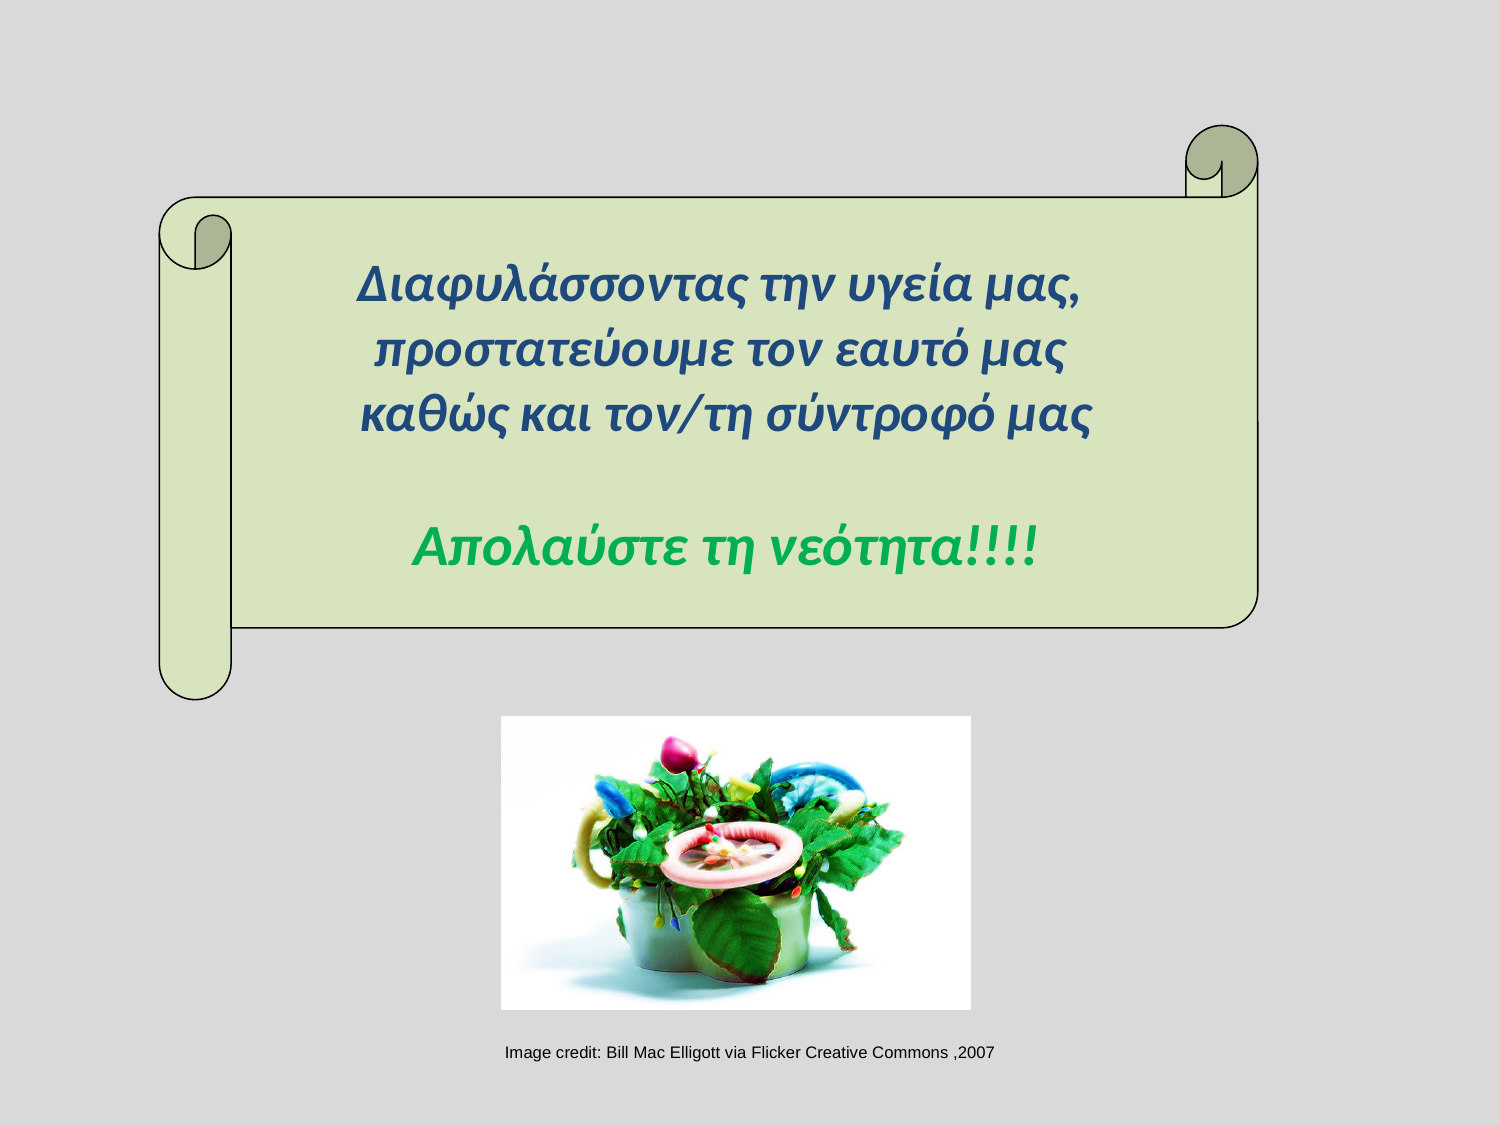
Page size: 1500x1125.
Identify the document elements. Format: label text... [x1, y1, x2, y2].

text_box Διαφυλάσσοντας την υγεία μας, προστατεύουμε τον εαυτό μας καθώς και τον/τη σύντροφό μας Απολαύστε τη νεότητα!!!! [159, 125, 1258, 700]
picture [501, 715, 971, 1010]
text_box Image credit: Bill Mac Elligott via Flicker Creative Commons ,2007 [490, 1034, 1045, 1070]
